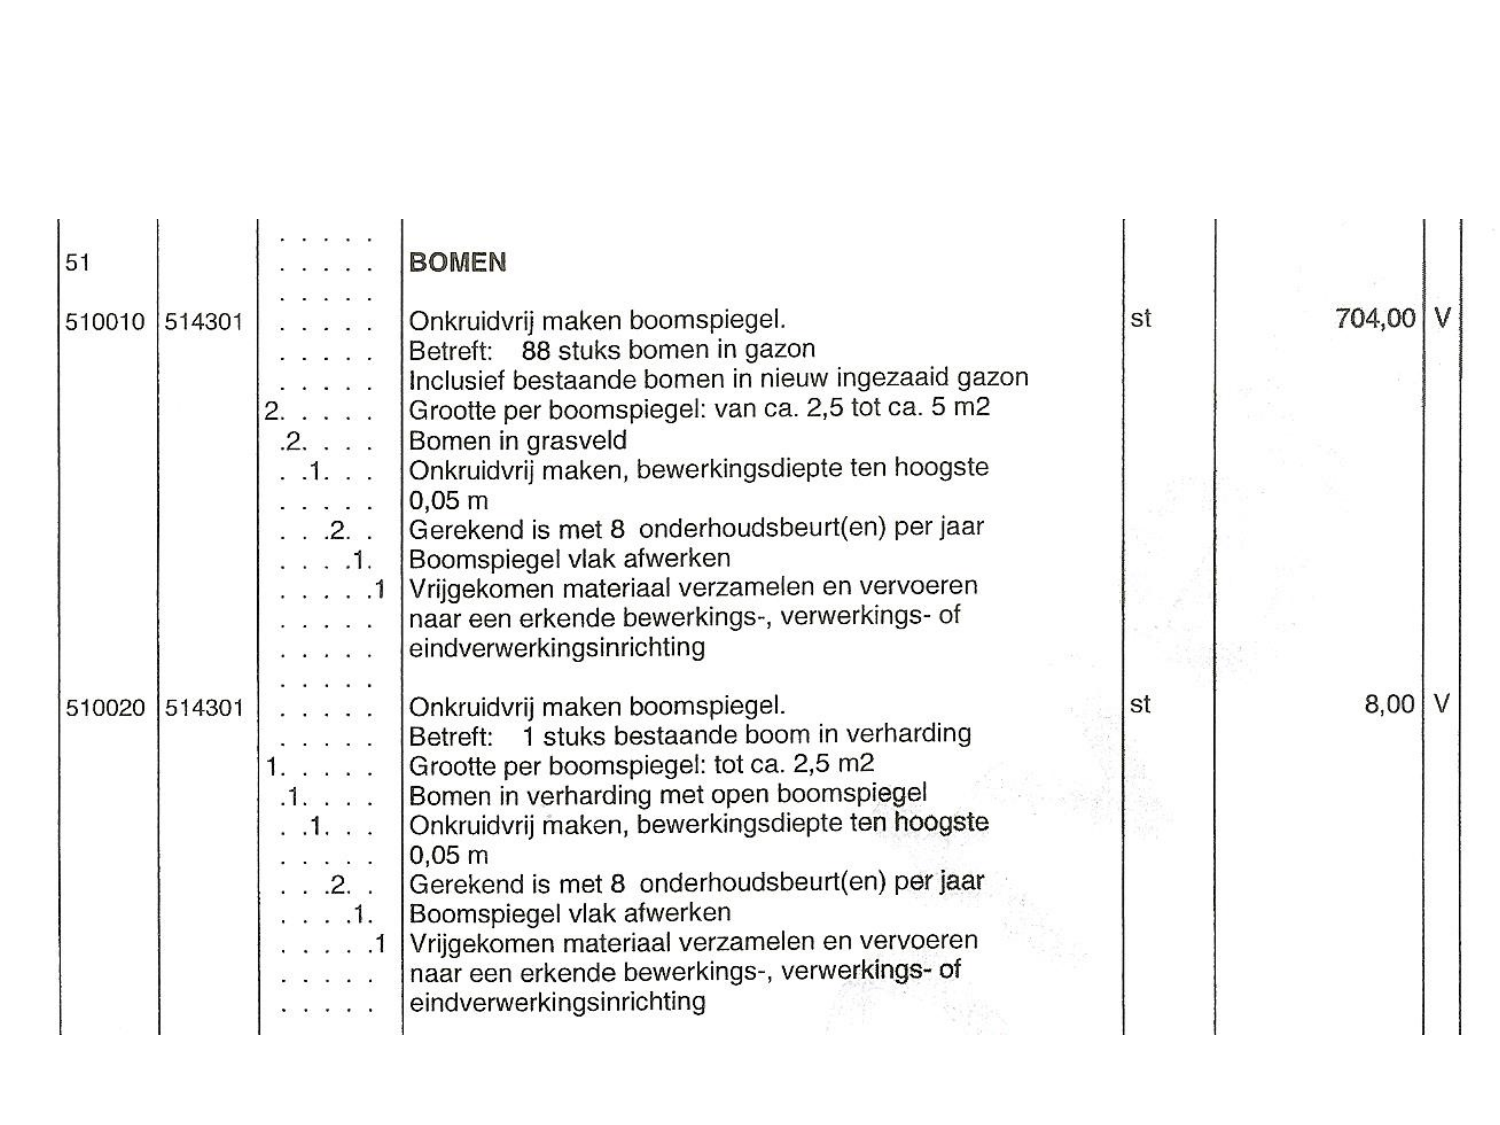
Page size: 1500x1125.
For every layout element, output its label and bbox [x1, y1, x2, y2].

list [0, 219, 1500, 1036]
